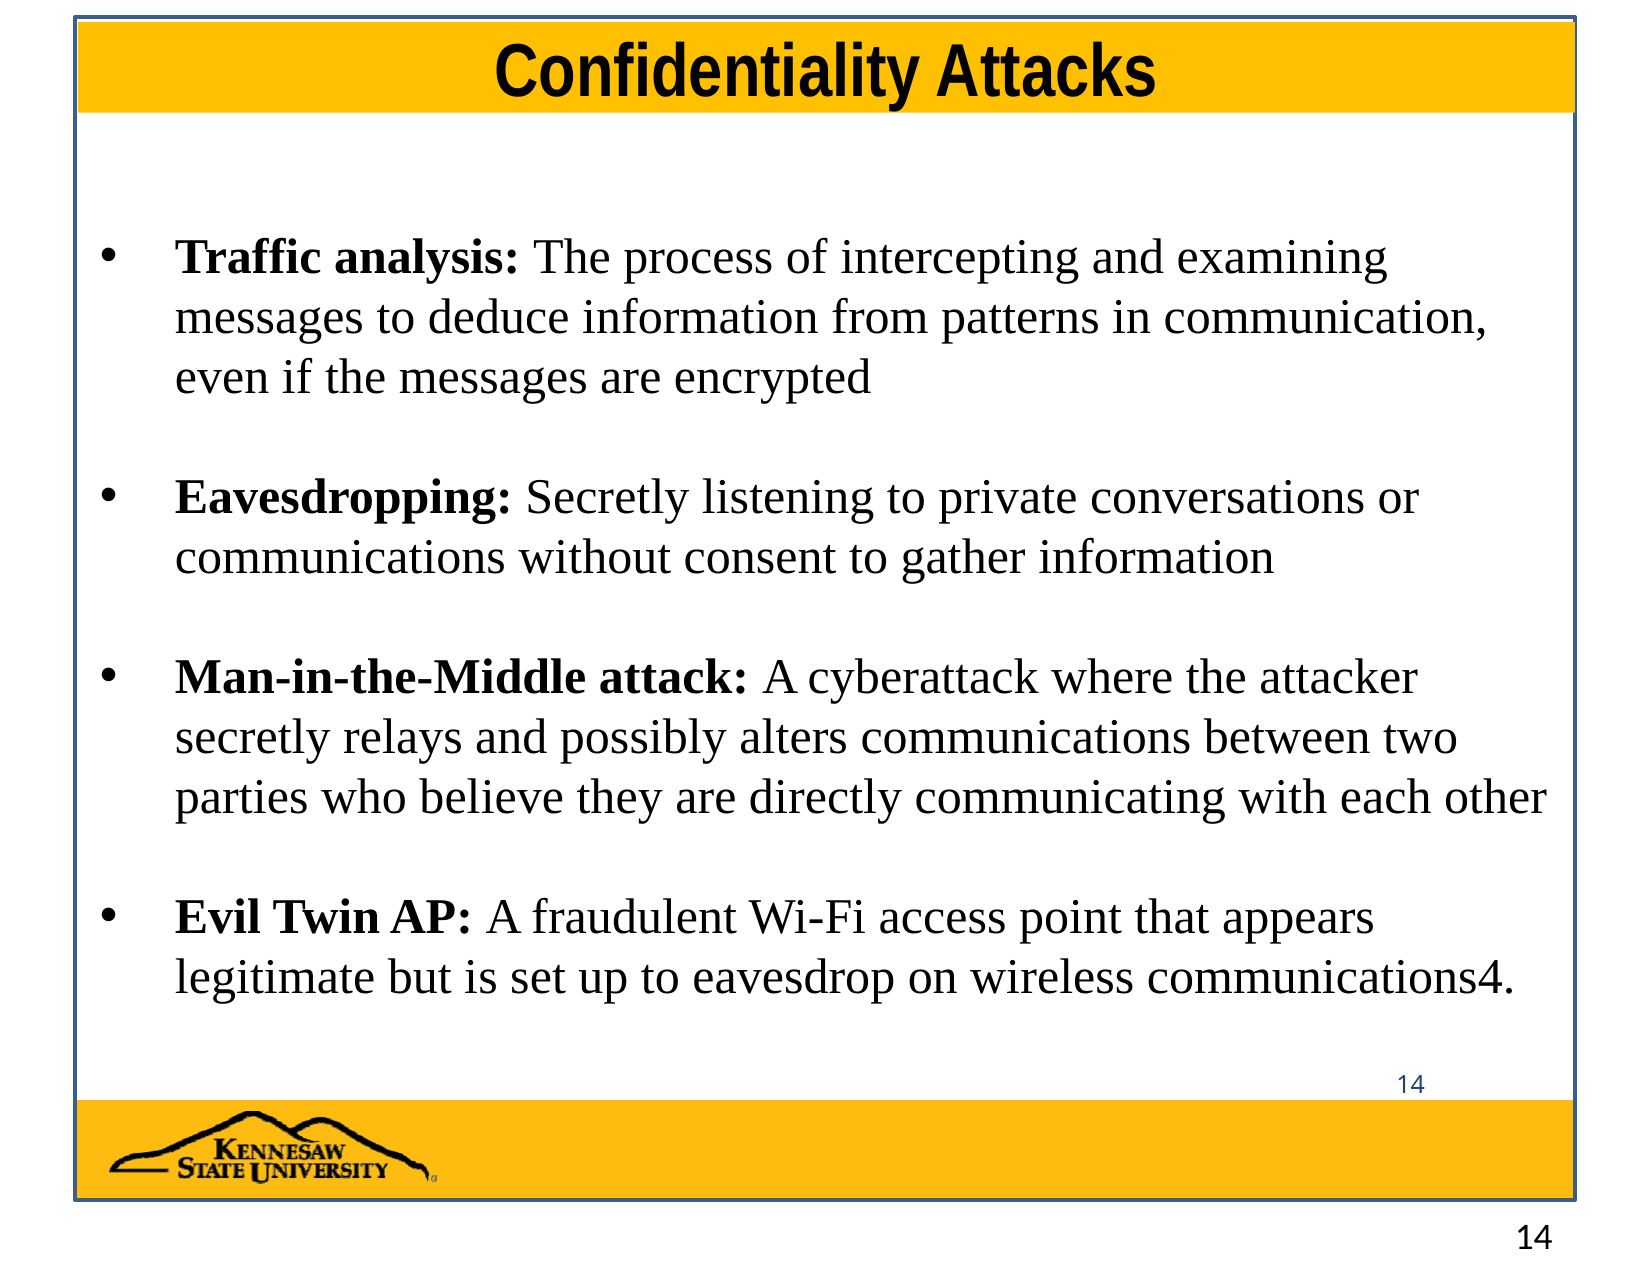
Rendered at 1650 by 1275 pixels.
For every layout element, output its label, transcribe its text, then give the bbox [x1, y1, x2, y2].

picture [108, 1111, 437, 1184]
title Confidentiality Attacks [77, 21, 1575, 113]
slide_number 14 [1299, 1042, 1425, 1103]
list Traffic analysis: The process of intercepting and examining messages to deduce information from patterns in communication, even if the messages are encrypted Eavesdropping: Secretly listening to private conversations or communications without consent to gather information Man-in-the-Middle attack: A cyberattack where the attacker secretly relays and possibly alters communications between two parties who believe they are directly communicating with each other Evil Twin AP: A fraudulent Wi-Fi access point that appears legitimate but is set up to eavesdrop on wireless communications4. [99, 223, 1550, 1012]
